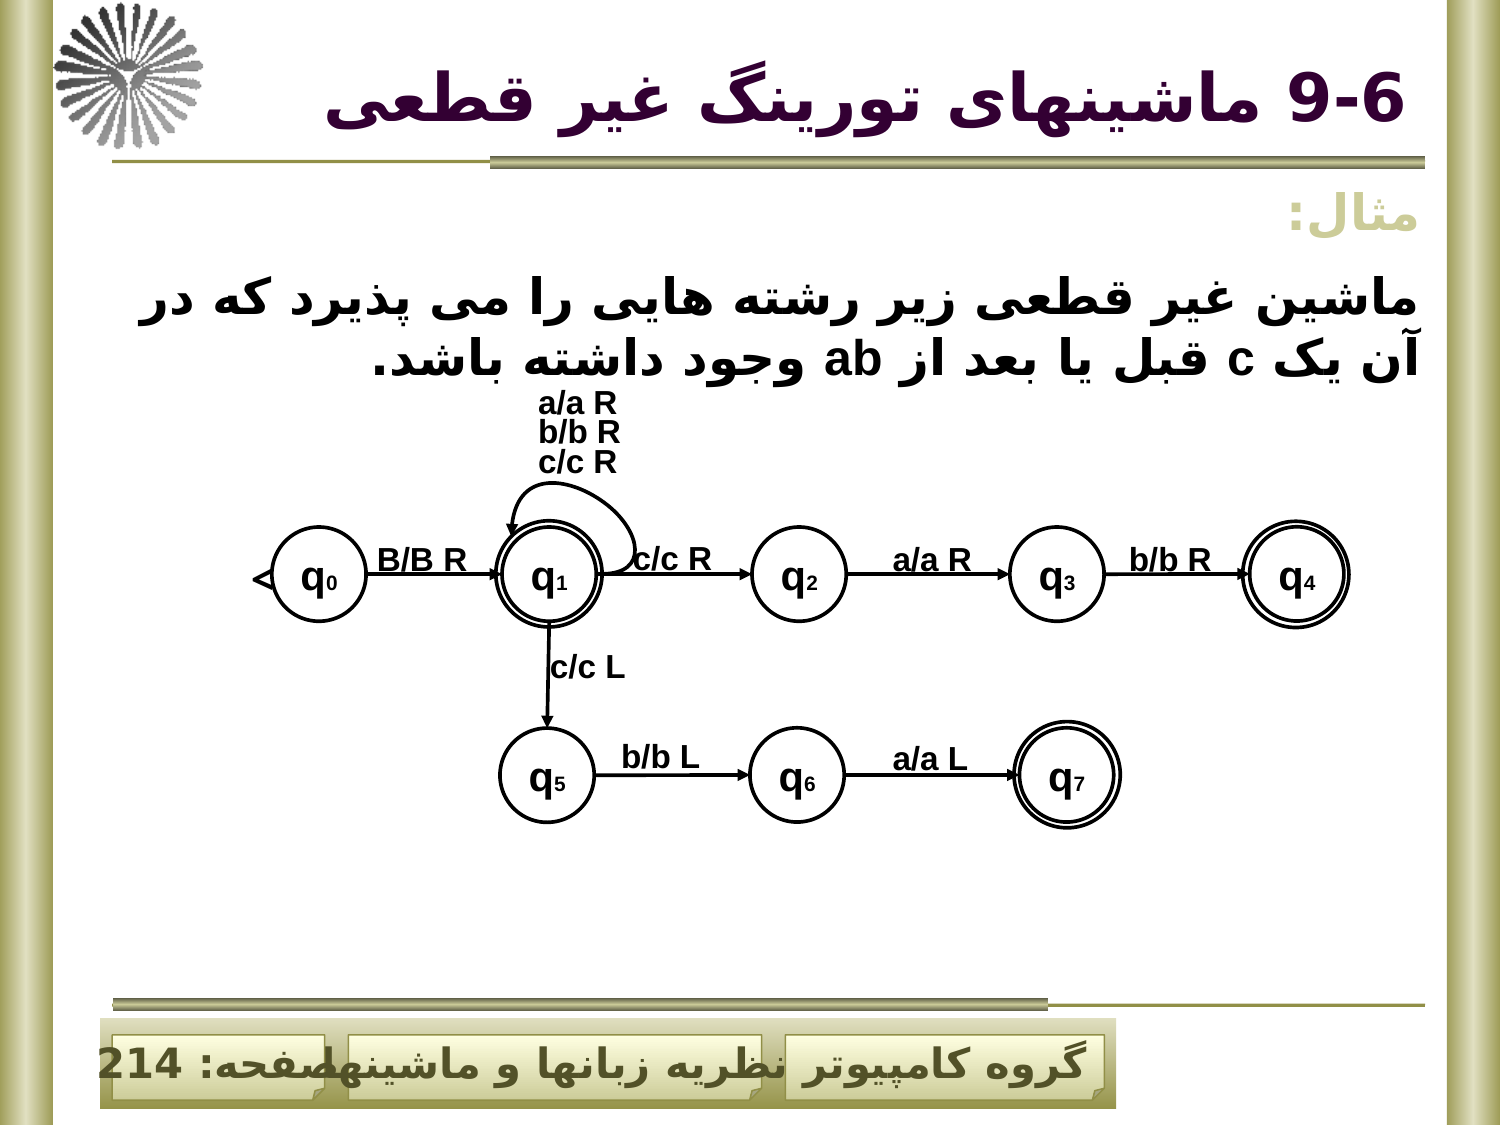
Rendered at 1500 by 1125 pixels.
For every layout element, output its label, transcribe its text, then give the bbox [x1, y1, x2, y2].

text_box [170, 373, 1350, 829]
title 9-6 ماشینهای تورینگ غیر قطعی [147, 42, 1423, 147]
text_box مثال: ماشین غیر قطعی زیر رشته هایی را می پذیرد که در آن یک c قبل یا بعد از ab وجود داشته باشد. [64, 172, 1436, 393]
